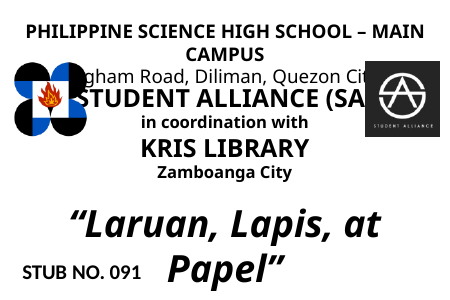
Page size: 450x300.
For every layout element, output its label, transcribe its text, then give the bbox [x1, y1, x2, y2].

text_box “Laruan, Lapis, at Papel” [0, 192, 450, 298]
text_box PHILIPPINE SCIENCE HIGH SCHOOL – MAIN CAMPUS Agham Road, Diliman, Quezon City [0, 12, 450, 74]
text_box STUDENT ALLIANCE (SA) in coordination with KRIS LIBRARY Zamboanga City [0, 74, 450, 190]
picture [364, 60, 441, 137]
picture [12, 60, 88, 137]
text_box STUB NO. 091 [7, 251, 213, 292]
